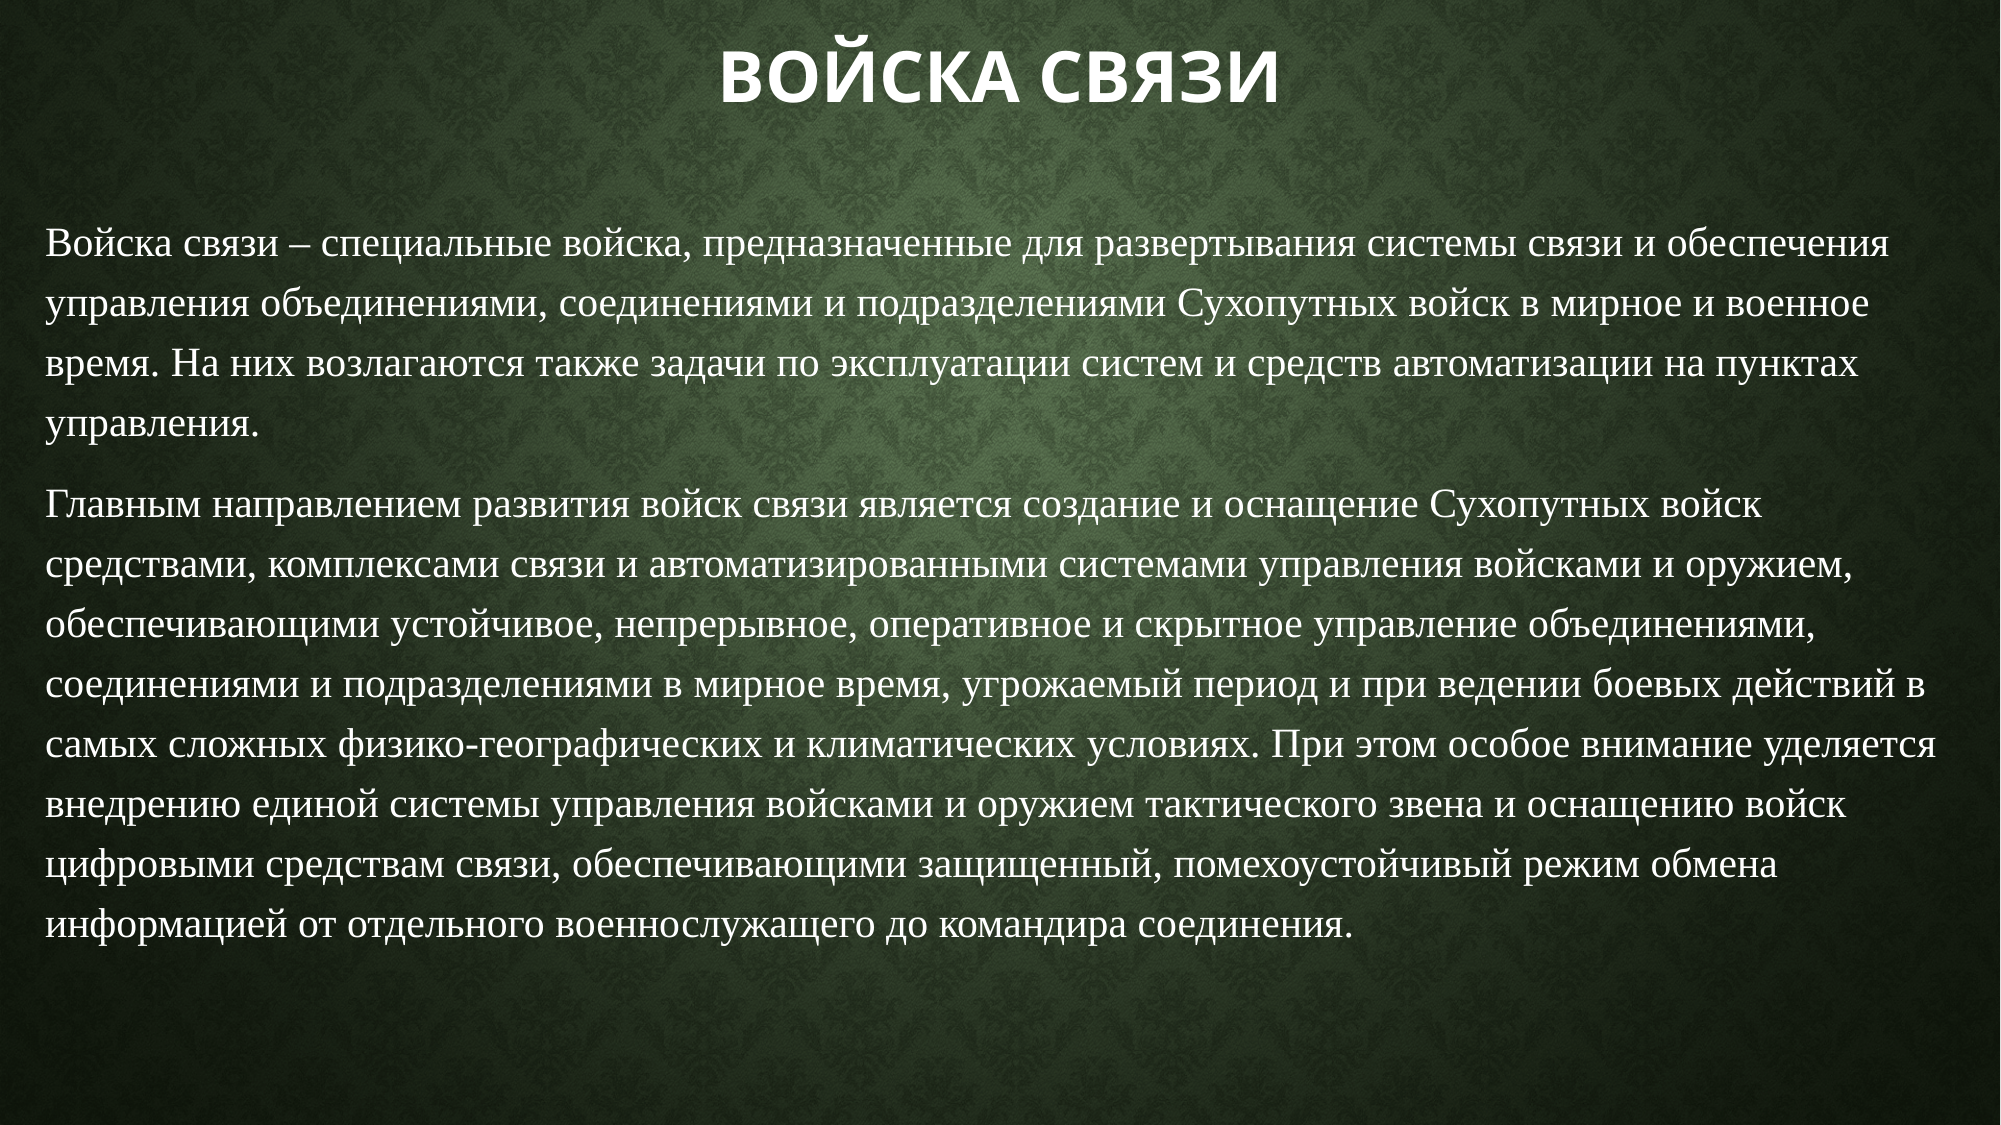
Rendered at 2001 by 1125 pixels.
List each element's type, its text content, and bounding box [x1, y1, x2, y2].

list Войска связи – специальные войска, предназначенные для развертывания системы связи и обеспечения управления объединениями, соединениями и подразделениями Сухопутных войск в мирное и военное время. На них возлагаются также задачи по эксплуатации систем и средств автоматизации на пунктах управления. Главным направлением развития войск связи является создание и оснащение Сухопутных войск средствами, комплексами связи и автоматизированными системами управления войсками и оружием, обеспечивающими устойчивое, непрерывное, оперативное и скрытное управление объединениями, соединениями и подразделениями в мирное время, угрожаемый период и при ведении боевых действий в самых сложных физико-географических и климатических условиях. При этом особое внимание уделяется внедрению единой системы управления войсками и оружием тактического звена и оснащению войск цифровыми средствам связи, обеспечивающими защищенный, помехоустойчивый режим обмена информацией от отдельного военнослужащего до командира соединения. [30, 197, 1980, 837]
title Войска связи [201, 0, 1799, 126]
